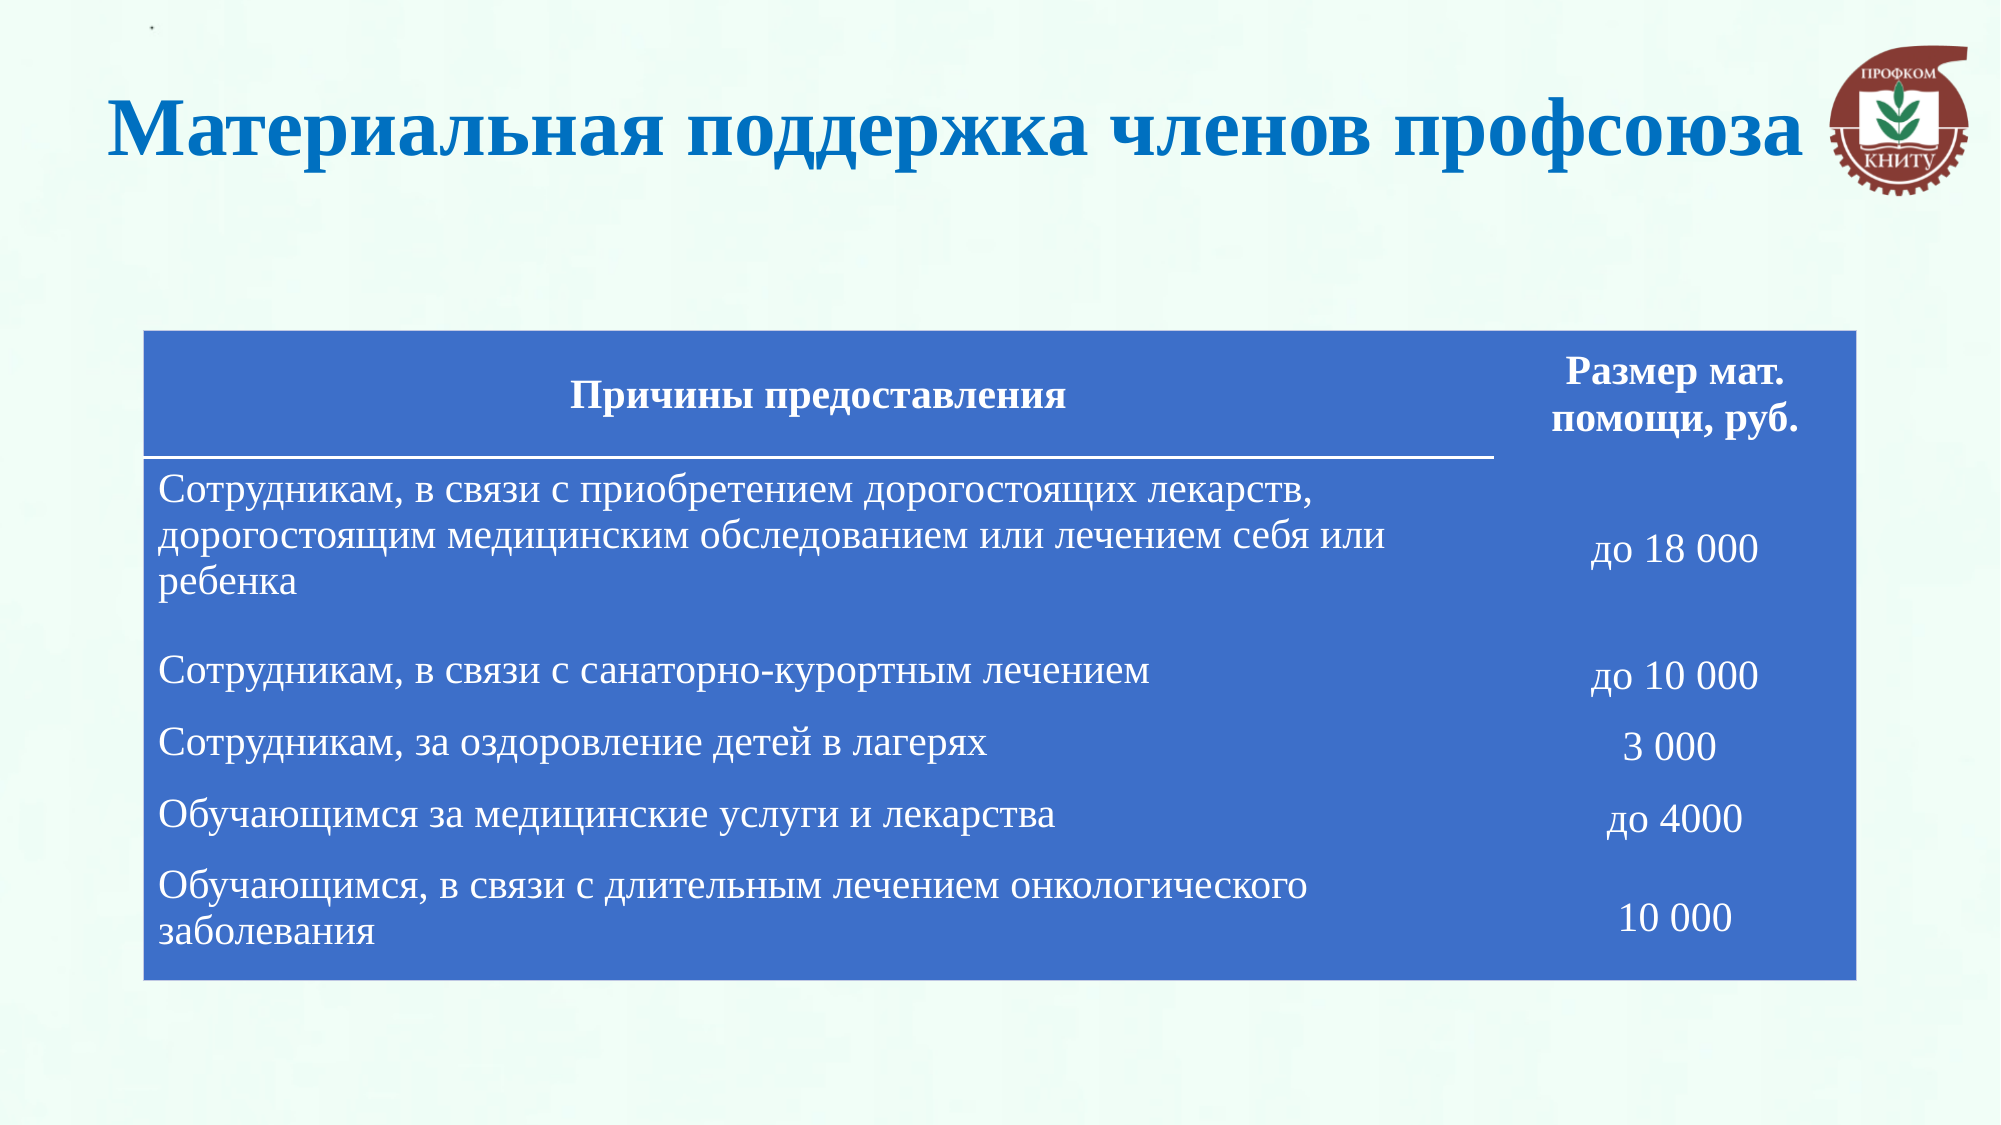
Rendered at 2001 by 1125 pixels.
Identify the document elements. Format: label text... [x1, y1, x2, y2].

table_cell Сотрудникам, в связи с санаторно-курортным лечением [144, 639, 1494, 711]
table_cell Обучающимся, в связи с длительным лечением онкологического заболевания [144, 854, 1494, 980]
table_header Размер мат. помощи, руб. [1494, 331, 1856, 457]
table_header Причины предоставления [144, 331, 1494, 456]
table_cell 3 000 [1494, 711, 1856, 782]
title Материальная поддержка членов профсоюза [84, 75, 1828, 182]
table_cell Сотрудникам, в связи с приобретением дорогостоящих лекарств, дорогостоящим медицинским обследованием или лечением себя или ребенка [144, 459, 1494, 639]
table_cell до 4000 [1494, 782, 1856, 854]
table_cell Обучающимся за медицинские услуги и лекарства [144, 782, 1494, 854]
table_cell 10 000 [1494, 854, 1856, 980]
table_cell до 18 000 [1494, 457, 1856, 639]
picture [0, 0, 2001, 1125]
table_cell до 10 000 [1494, 639, 1856, 711]
table_cell Сотрудникам, за оздоровление детей в лагерях [144, 711, 1494, 782]
